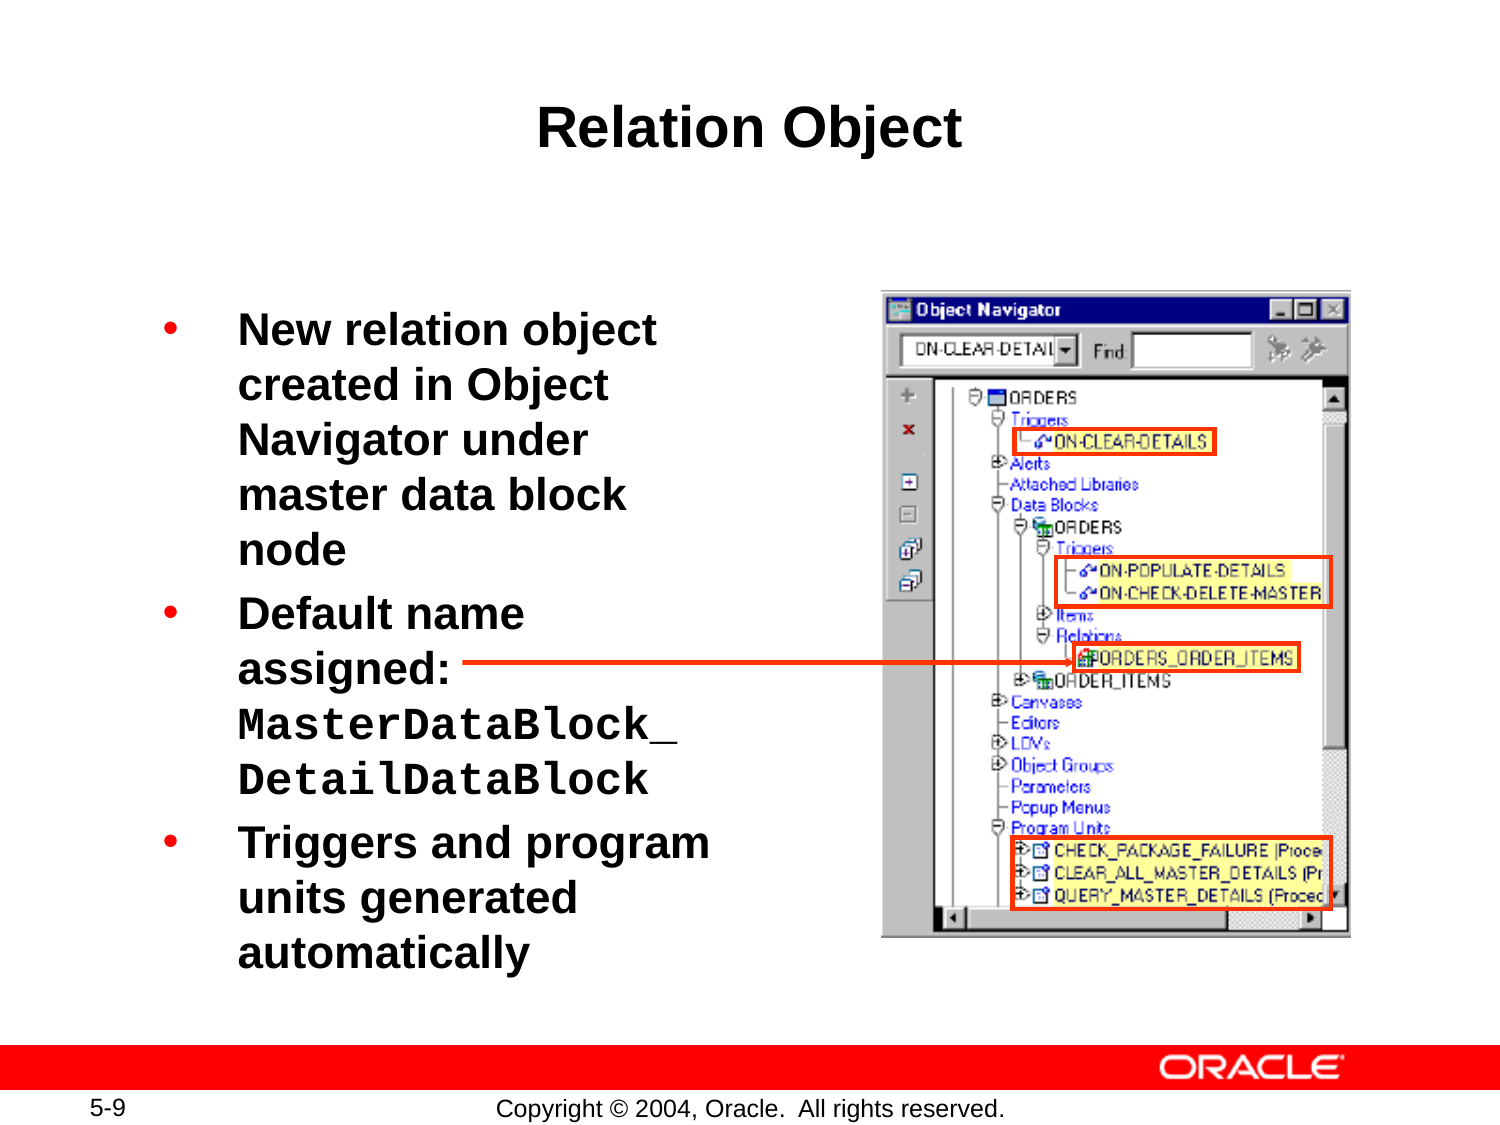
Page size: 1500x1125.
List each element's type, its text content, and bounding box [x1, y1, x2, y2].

title Relation Object [149, 87, 1351, 232]
picture [880, 290, 1351, 938]
list New relation object created in Object Navigator under master data block node Default name assigned: MasterDataBlock_ DetailDataBlock Triggers and program units generated automatically [141, 297, 751, 984]
